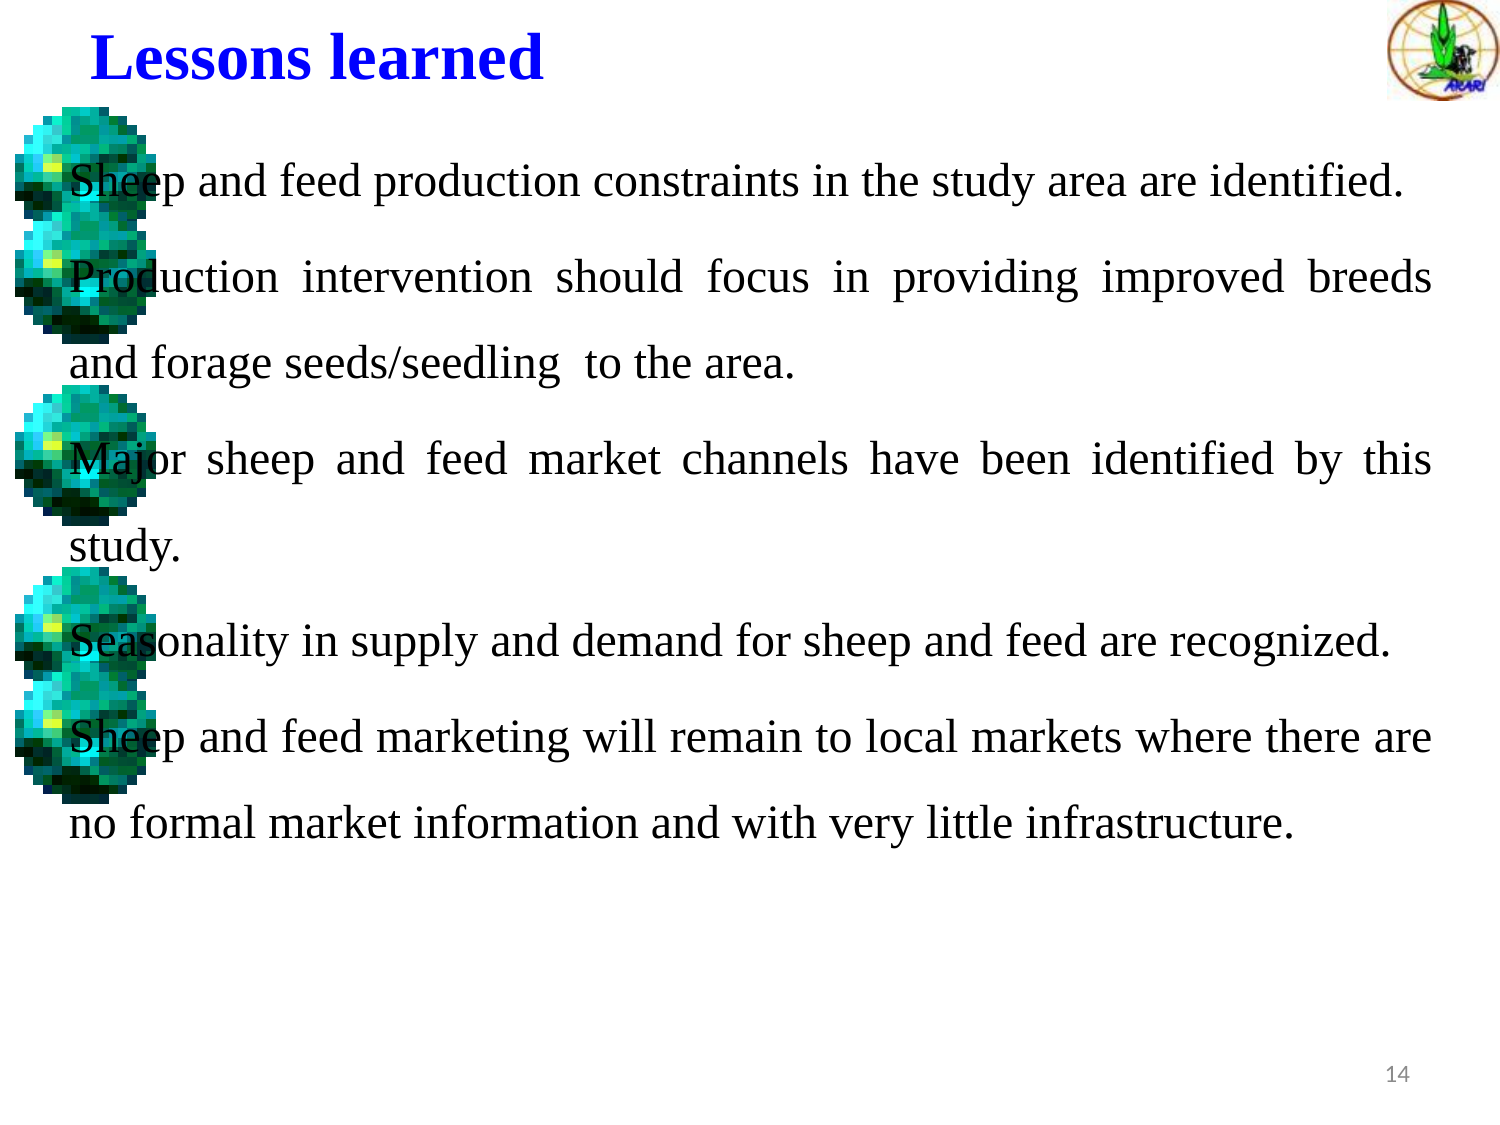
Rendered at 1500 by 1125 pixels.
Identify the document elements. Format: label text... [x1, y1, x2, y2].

title Lessons learned [75, 0, 1385, 105]
picture [15, 107, 156, 344]
picture [15, 385, 156, 526]
slide_number 14 [1074, 1042, 1425, 1103]
picture [1387, 0, 1500, 102]
picture [15, 567, 156, 804]
list Sheep and feed production constraints in the study area are identified. Production intervention should focus in providing improved breeds and forage seeds/seedling to the area. Major sheep and feed market channels have been identified by this study. Seasonality in supply and demand for sheep and feed are recognized. Sheep and feed marketing will remain to local markets where there are no formal market information and with very little infrastructure. [0, 112, 1450, 1038]
